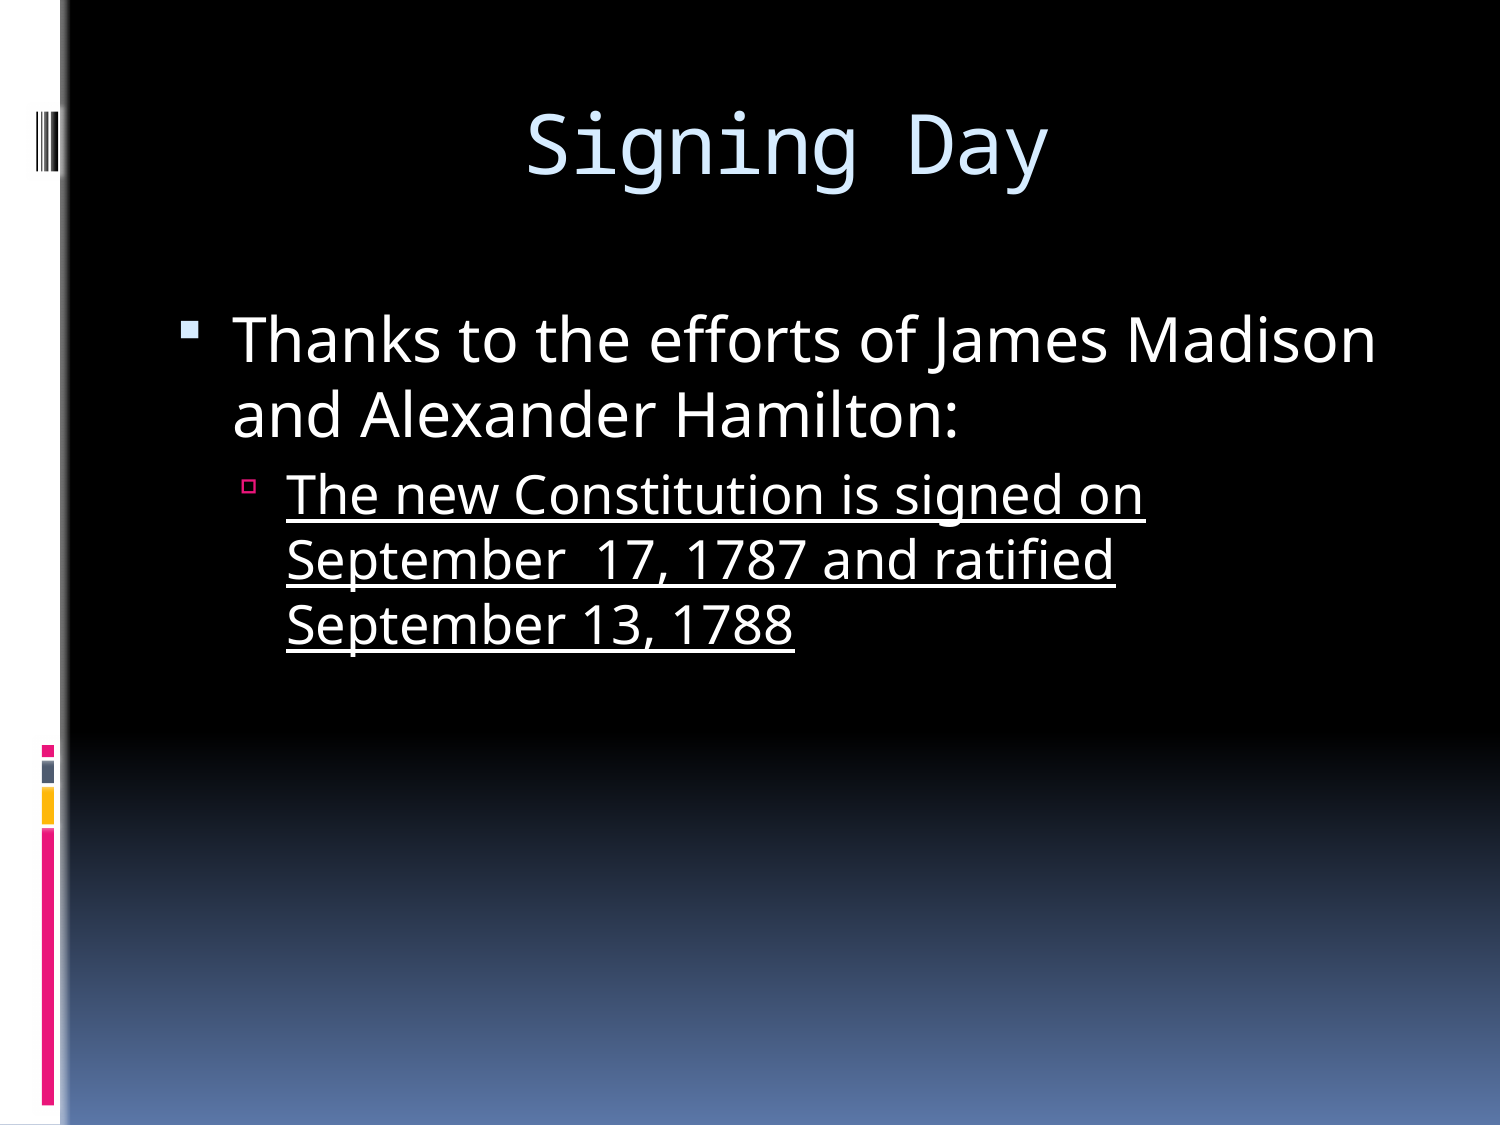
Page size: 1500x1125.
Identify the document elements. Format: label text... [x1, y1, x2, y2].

list Thanks to the efforts of James Madison and Alexander Hamilton: The new Constitution is signed on September 17, 1787 and ratified September 13, 1788 [150, 292, 1425, 1043]
title Signing Day [150, 83, 1425, 234]
